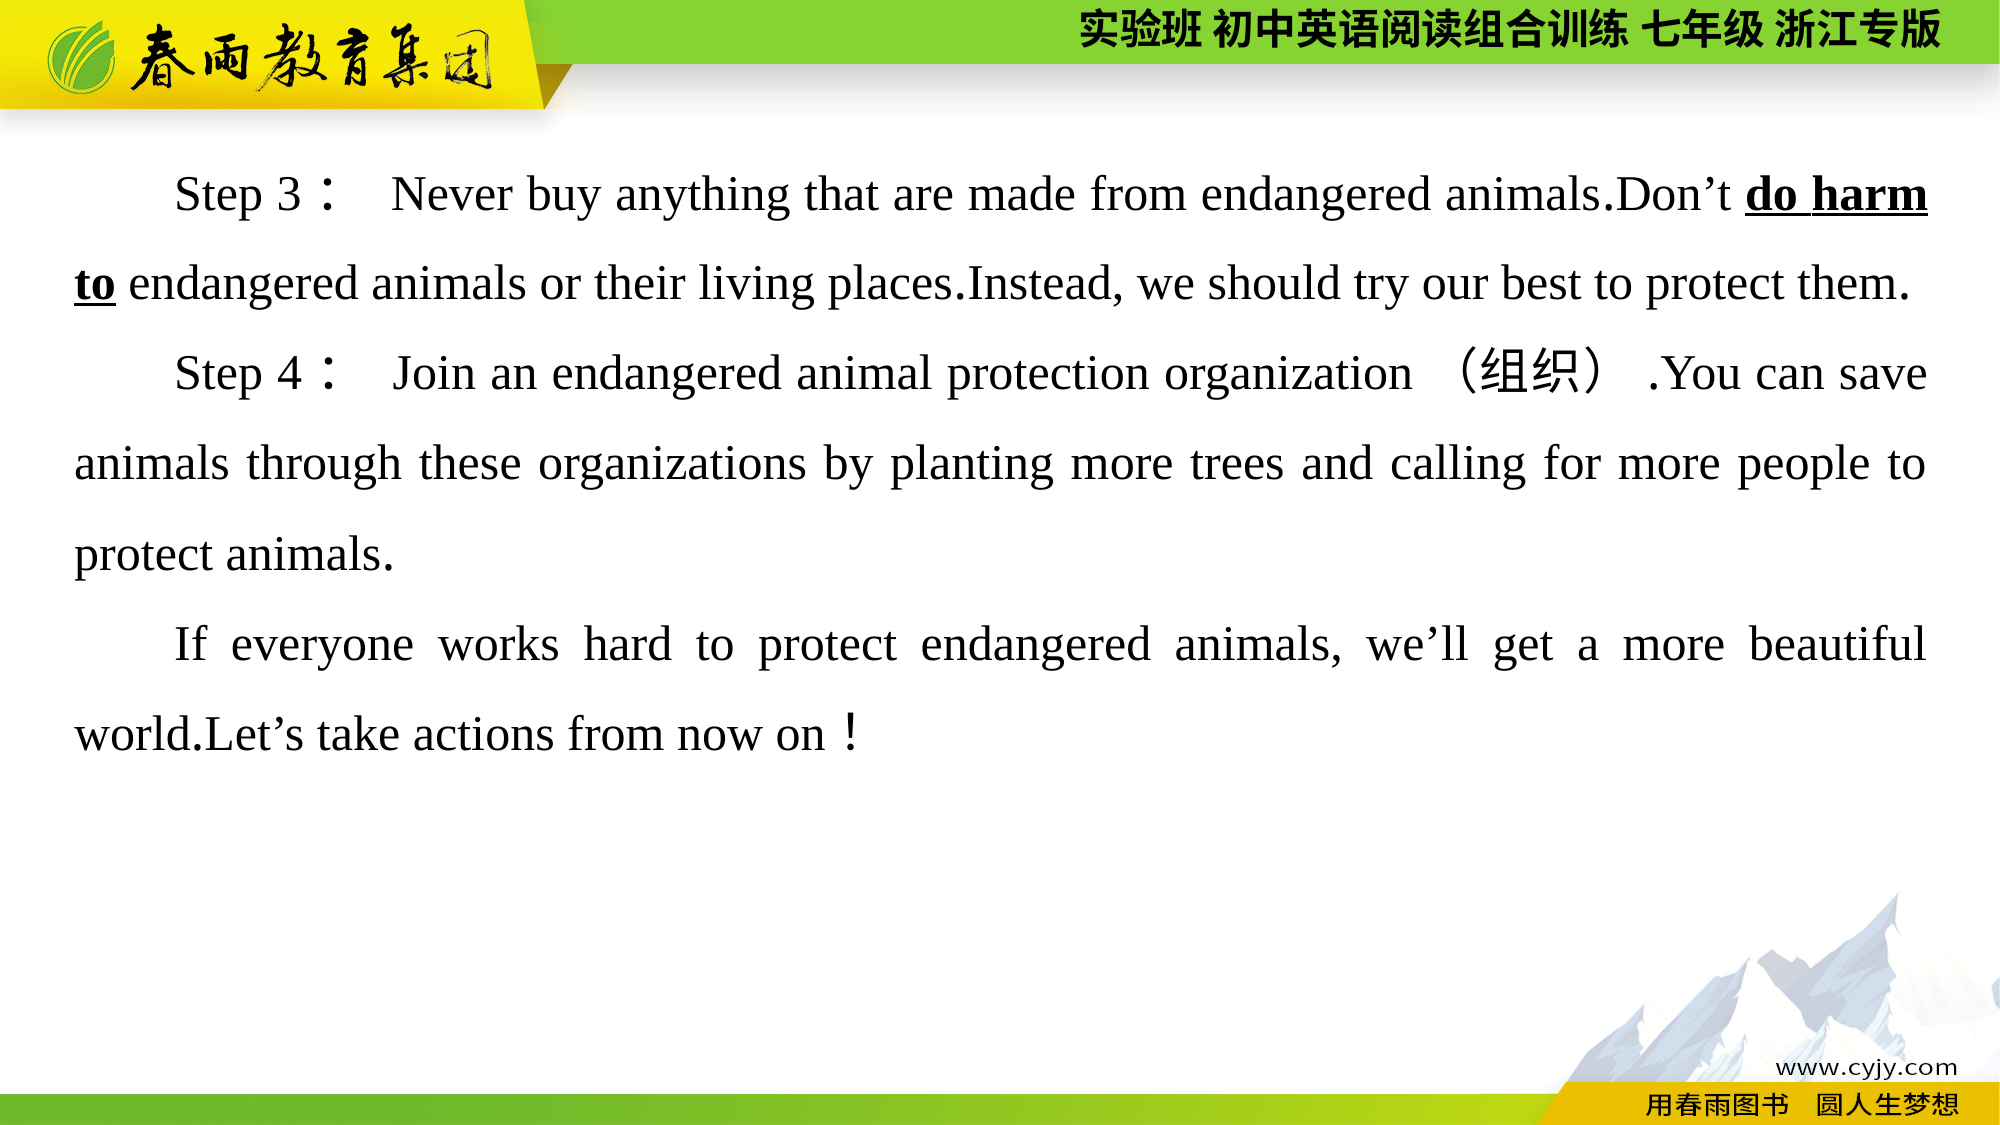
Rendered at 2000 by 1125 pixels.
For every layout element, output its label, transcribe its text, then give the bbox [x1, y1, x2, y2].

list Step 3： Never buy anything that are made from endangered animals.Don’t do harm to endangered animals or their living places.Instead, we should try our best to protect them. Step 4： Join an endangered animal protection organization（组织）.You can save animals through these organizations by planting more trees and calling for more people to protect animals. If everyone works hard to protect endangered animals, we’ll get a more beautiful world.Let’s take actions from now on！ [59, 122, 1944, 854]
picture [0, 0, 2000, 1125]
